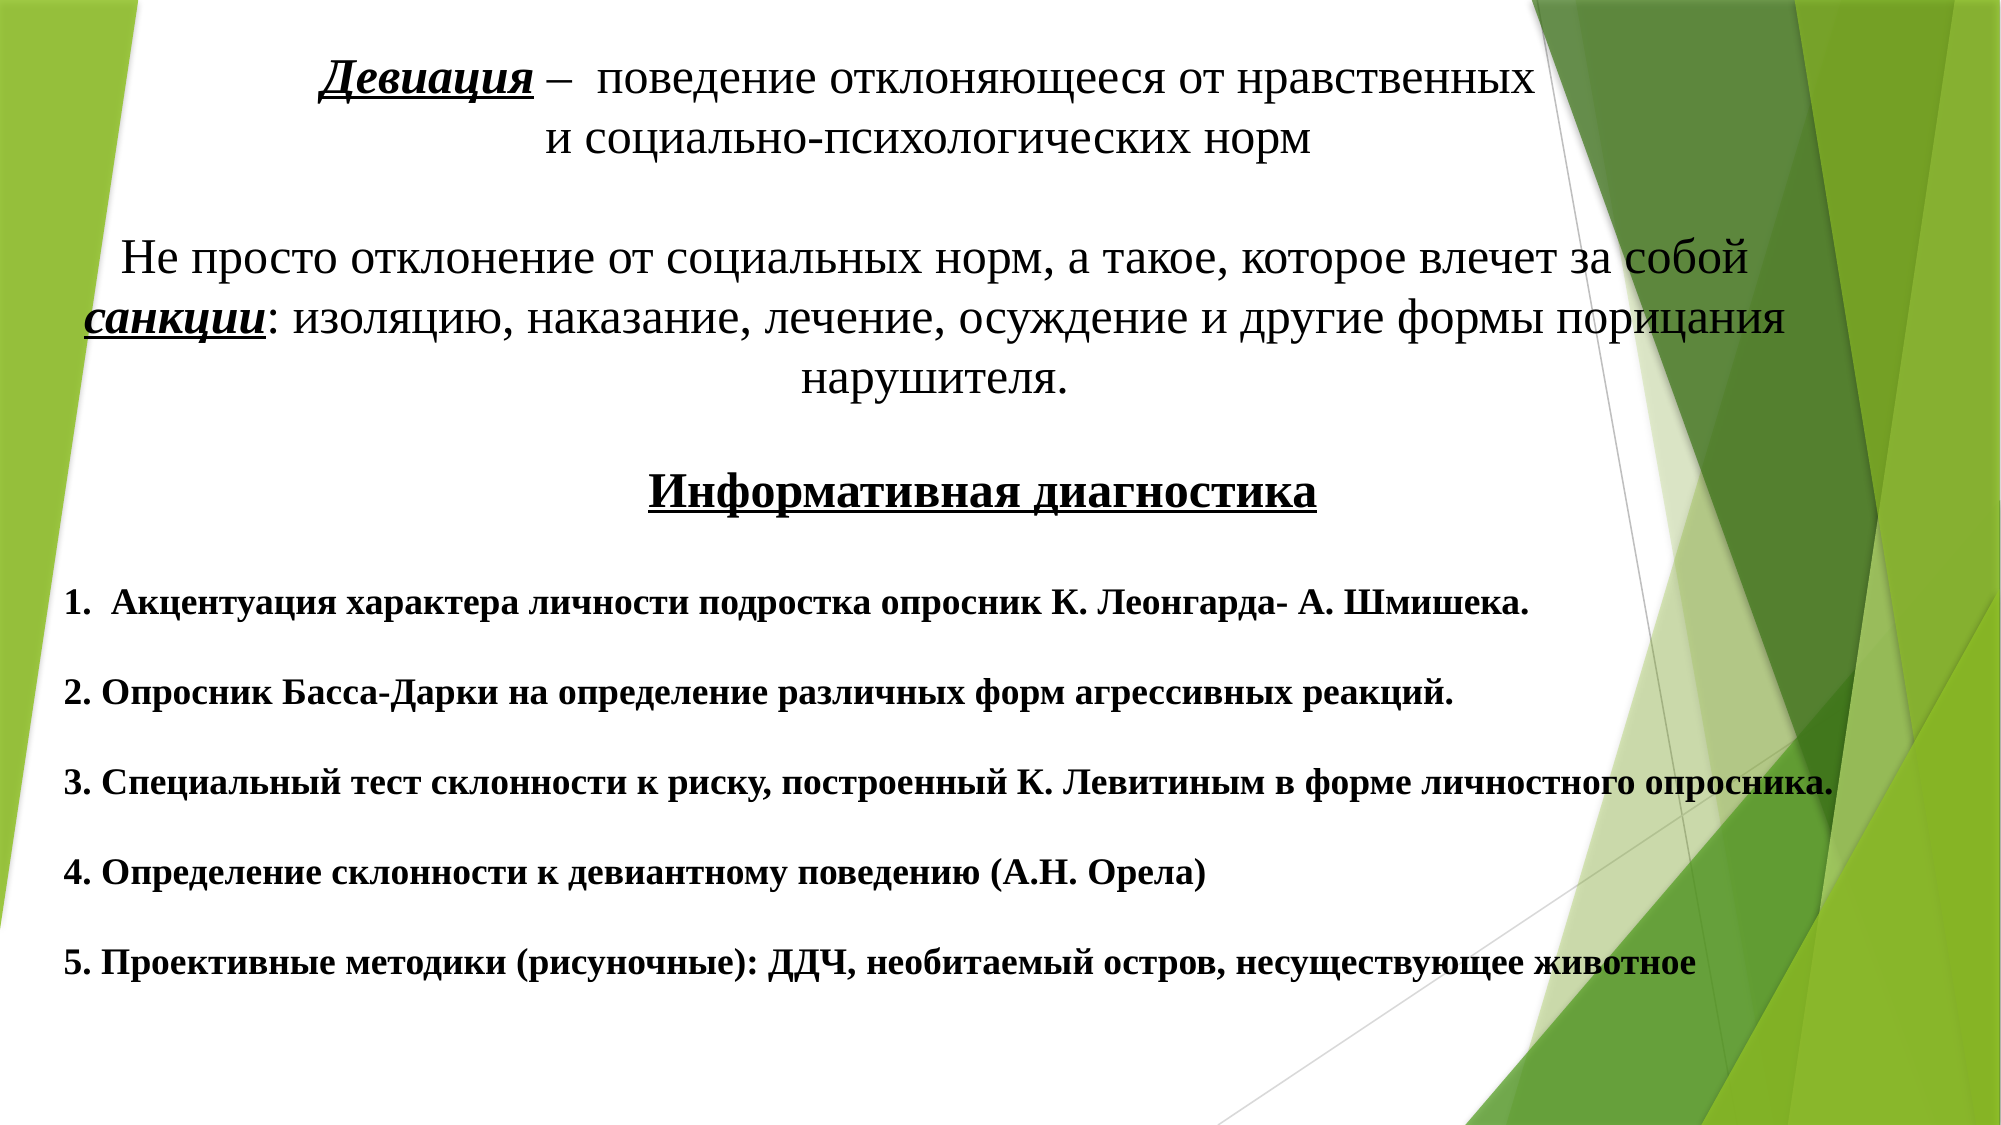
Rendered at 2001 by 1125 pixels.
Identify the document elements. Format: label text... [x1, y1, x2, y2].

text_box Информативная диагностика 1. Акцентуация характера личности подростка опросник К. Леонгарда- А. Шмишека. 2. Опросник Басса-Дарки на определение различных форм агрессивных реакций. 3. Специальный тест склонности к риску, построенный К. Левитиным в форме личностного опросника. 4. Определение склонности к девиантному поведению (А.Н. Орела) 5. Проективные методики (рисуночные): ДДЧ, необитаемый остров, несуществующее животное [39, 449, 1927, 990]
title [170, 990, 1789, 1084]
text_box Девиация – поведение отклоняющееся от нравственных и социально-психологических норм Не просто отклонение от социальных норм, а такое, которое влечет за собой санкции: изоляцию, наказание, лечение, осуждение и другие формы порицания нарушителя. [63, 35, 1807, 449]
